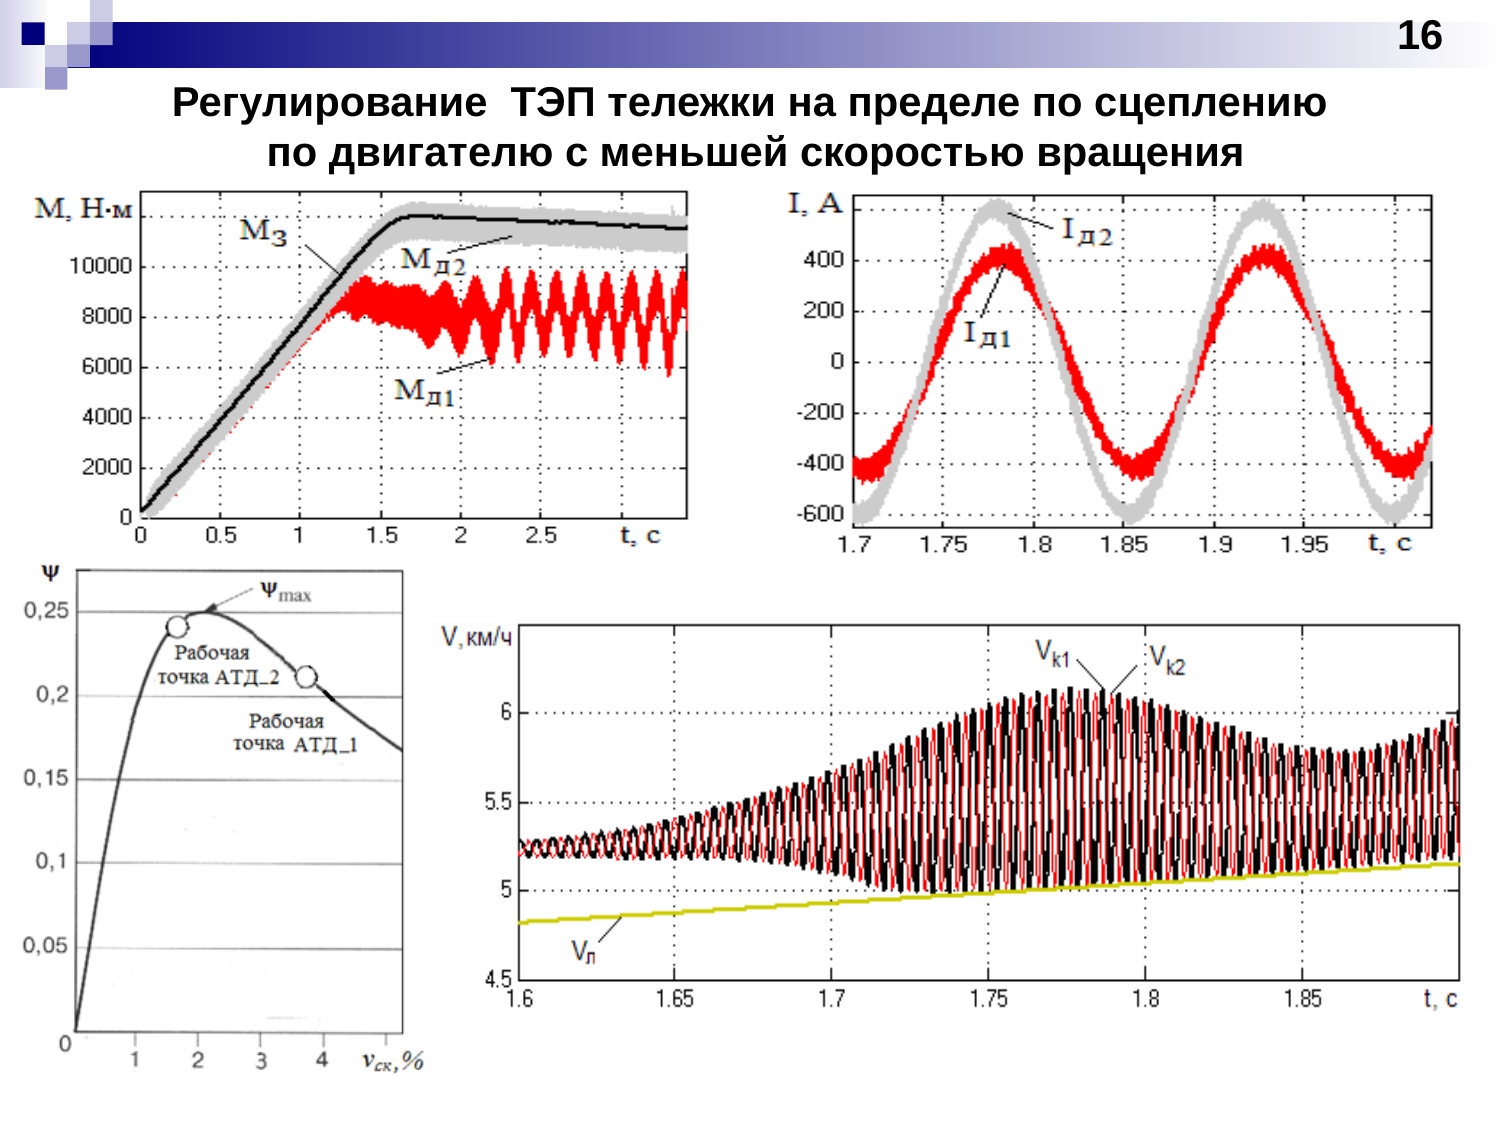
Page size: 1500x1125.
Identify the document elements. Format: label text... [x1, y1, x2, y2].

picture [773, 184, 1447, 570]
text_box 16 [1340, 0, 1500, 65]
picture [5, 184, 1473, 1083]
text_box Регулирование ТЭП тележки на пределе по сцеплению по двигателю с меньшей скоростью вращения [123, 67, 1388, 233]
